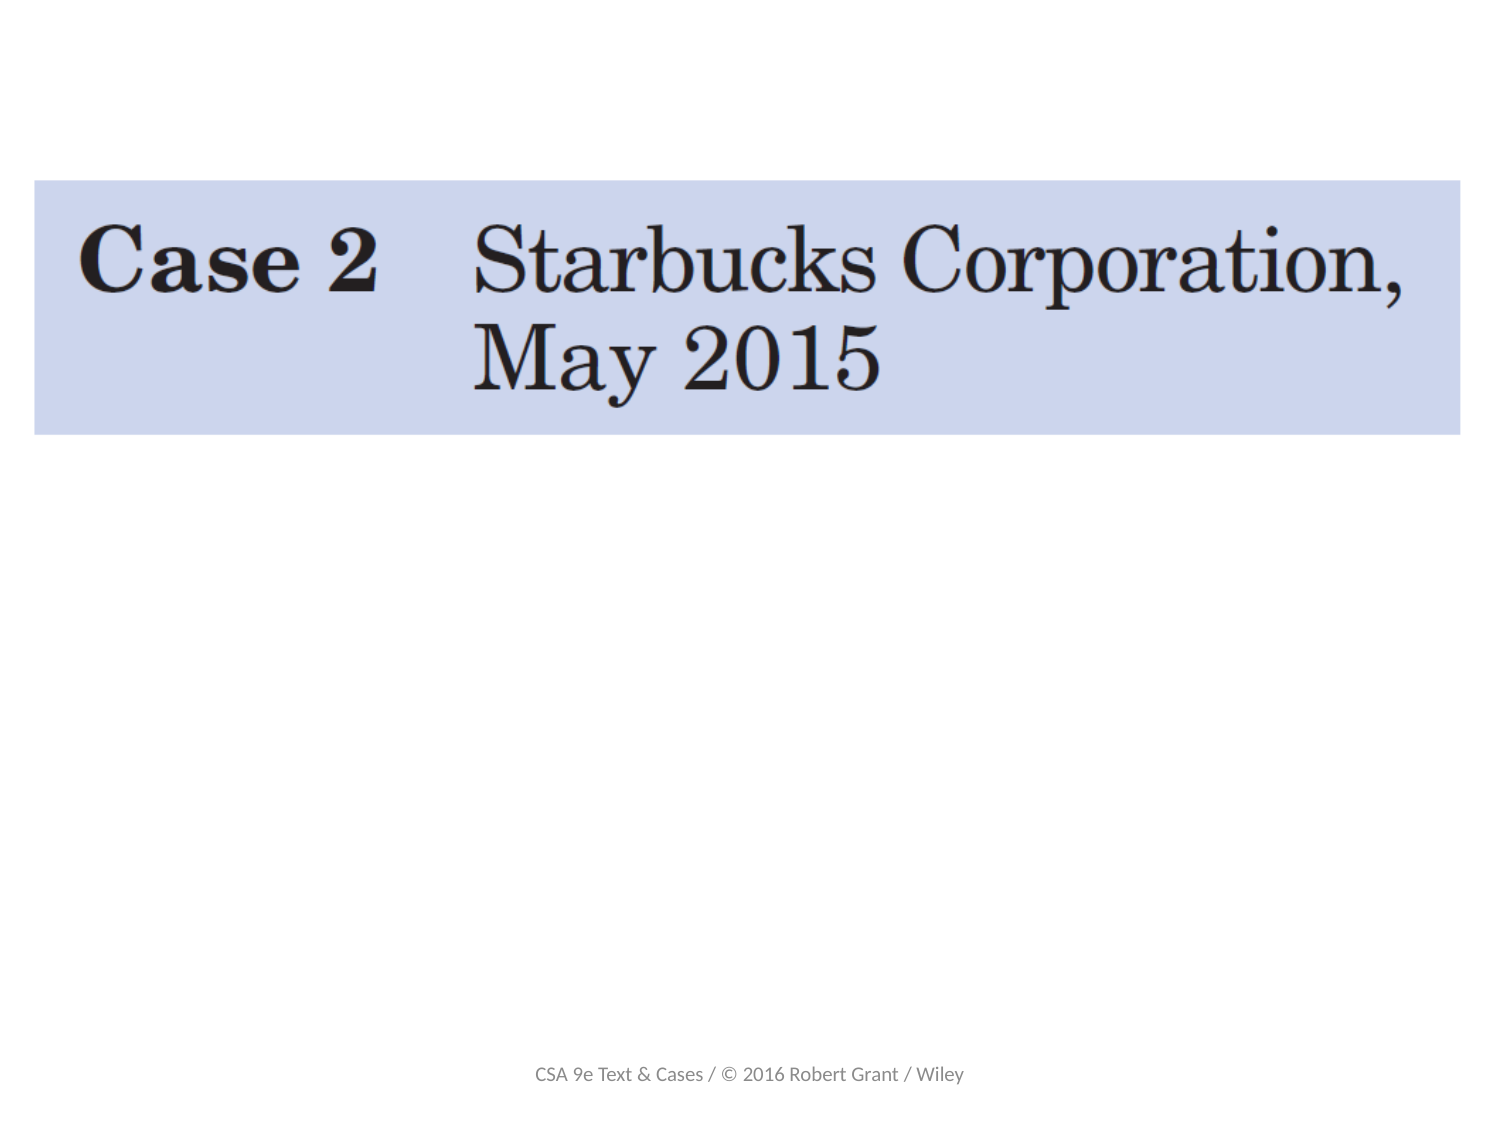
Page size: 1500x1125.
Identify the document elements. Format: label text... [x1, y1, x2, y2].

picture [29, 172, 1469, 445]
footer CSA 9e Text & Cases / © 2016 Robert Grant / Wiley [512, 1042, 988, 1103]
